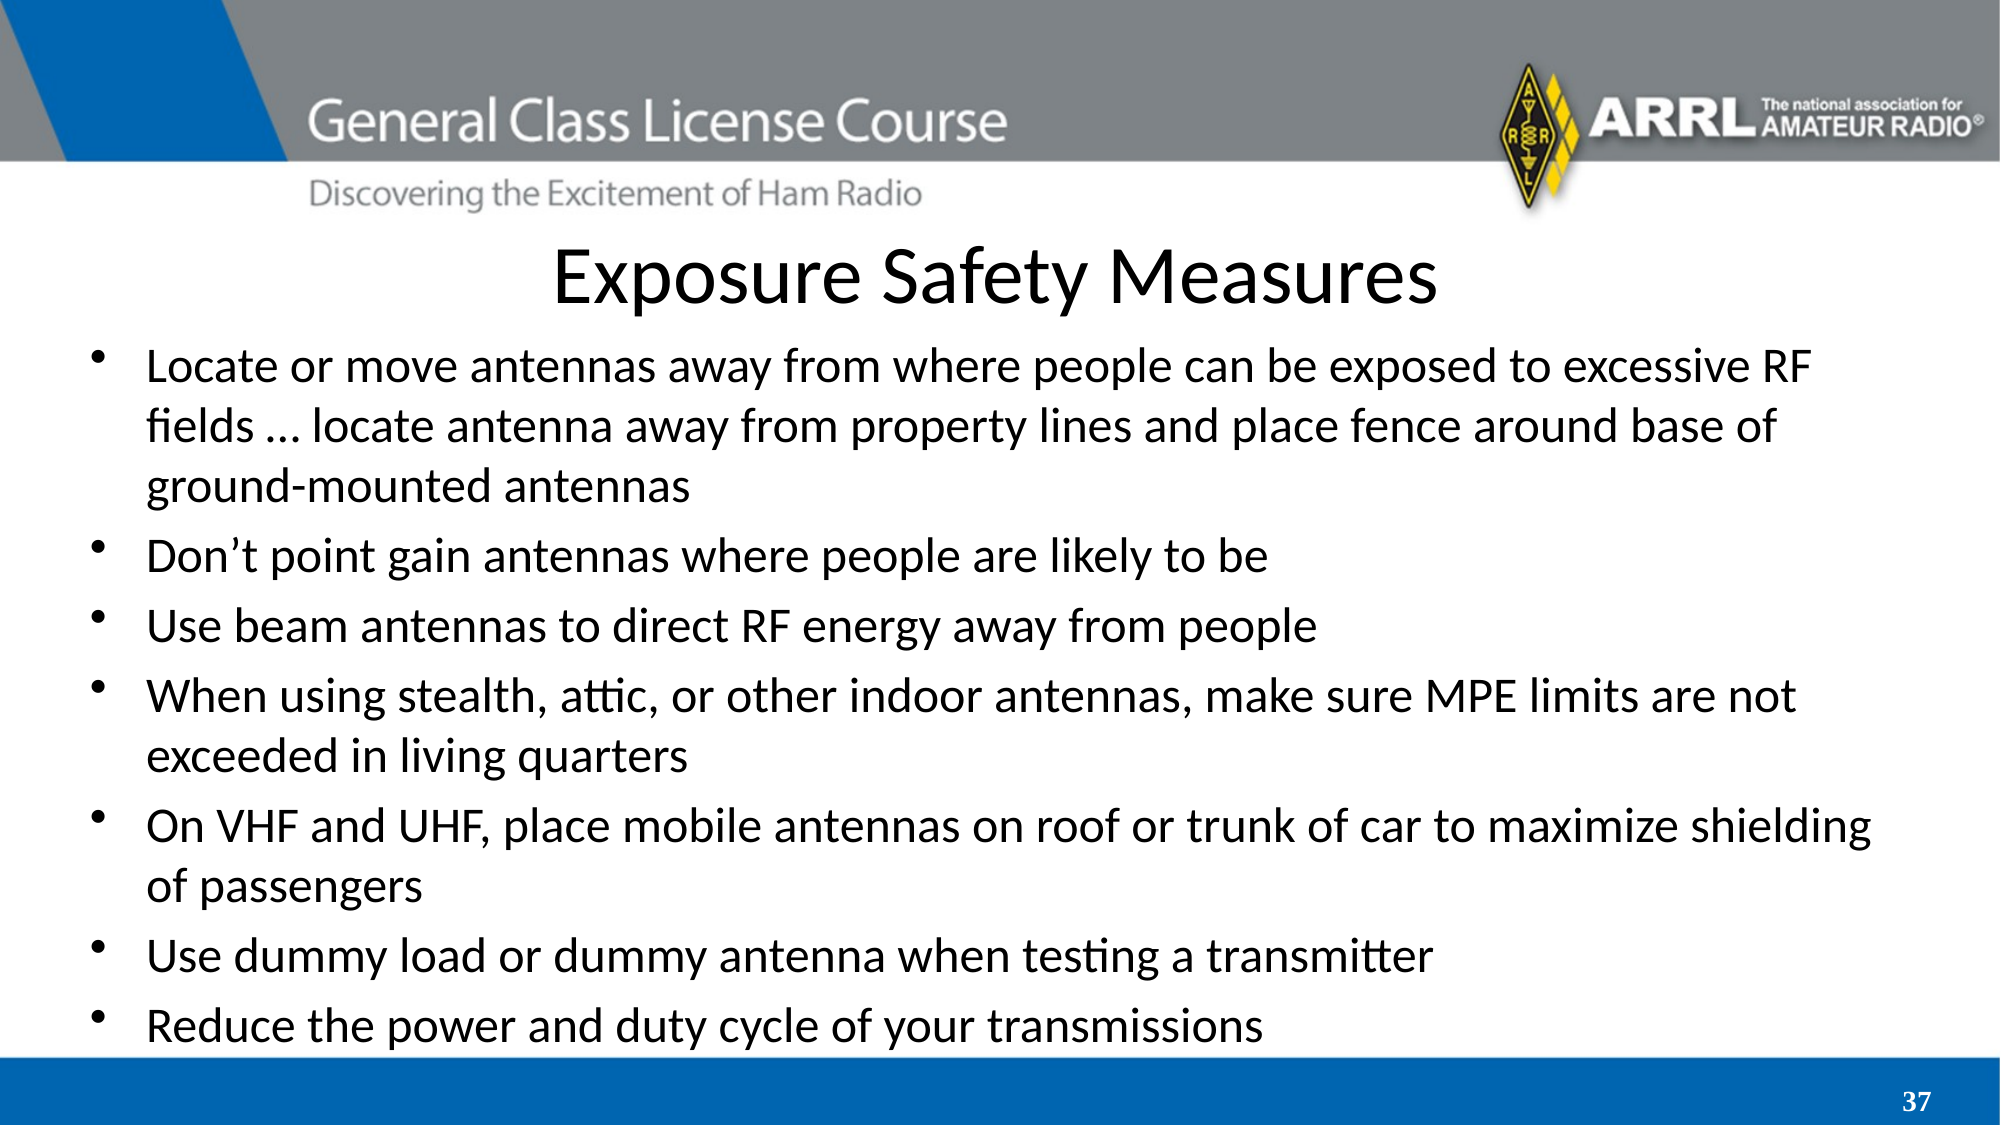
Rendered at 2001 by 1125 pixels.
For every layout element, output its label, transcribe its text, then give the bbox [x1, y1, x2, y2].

picture [0, 0, 2001, 1125]
title Exposure Safety Measures [96, 212, 1897, 324]
list Locate or move antennas away from where people can be exposed to excessive RF fields … locate antenna away from property lines and place fence around base of ground-mounted antennas Don’t point gain antennas where people are likely to be Use beam antennas to direct RF energy away from people When using stealth, attic, or other indoor antennas, make sure MPE limits are not exceeded in living quarters On VHF and UHF, place mobile antennas on roof or trunk of car to maximize shielding of passengers Use dummy load or dummy antenna when testing a transmitter Reduce the power and duty cycle of your transmissions [75, 324, 1912, 1074]
